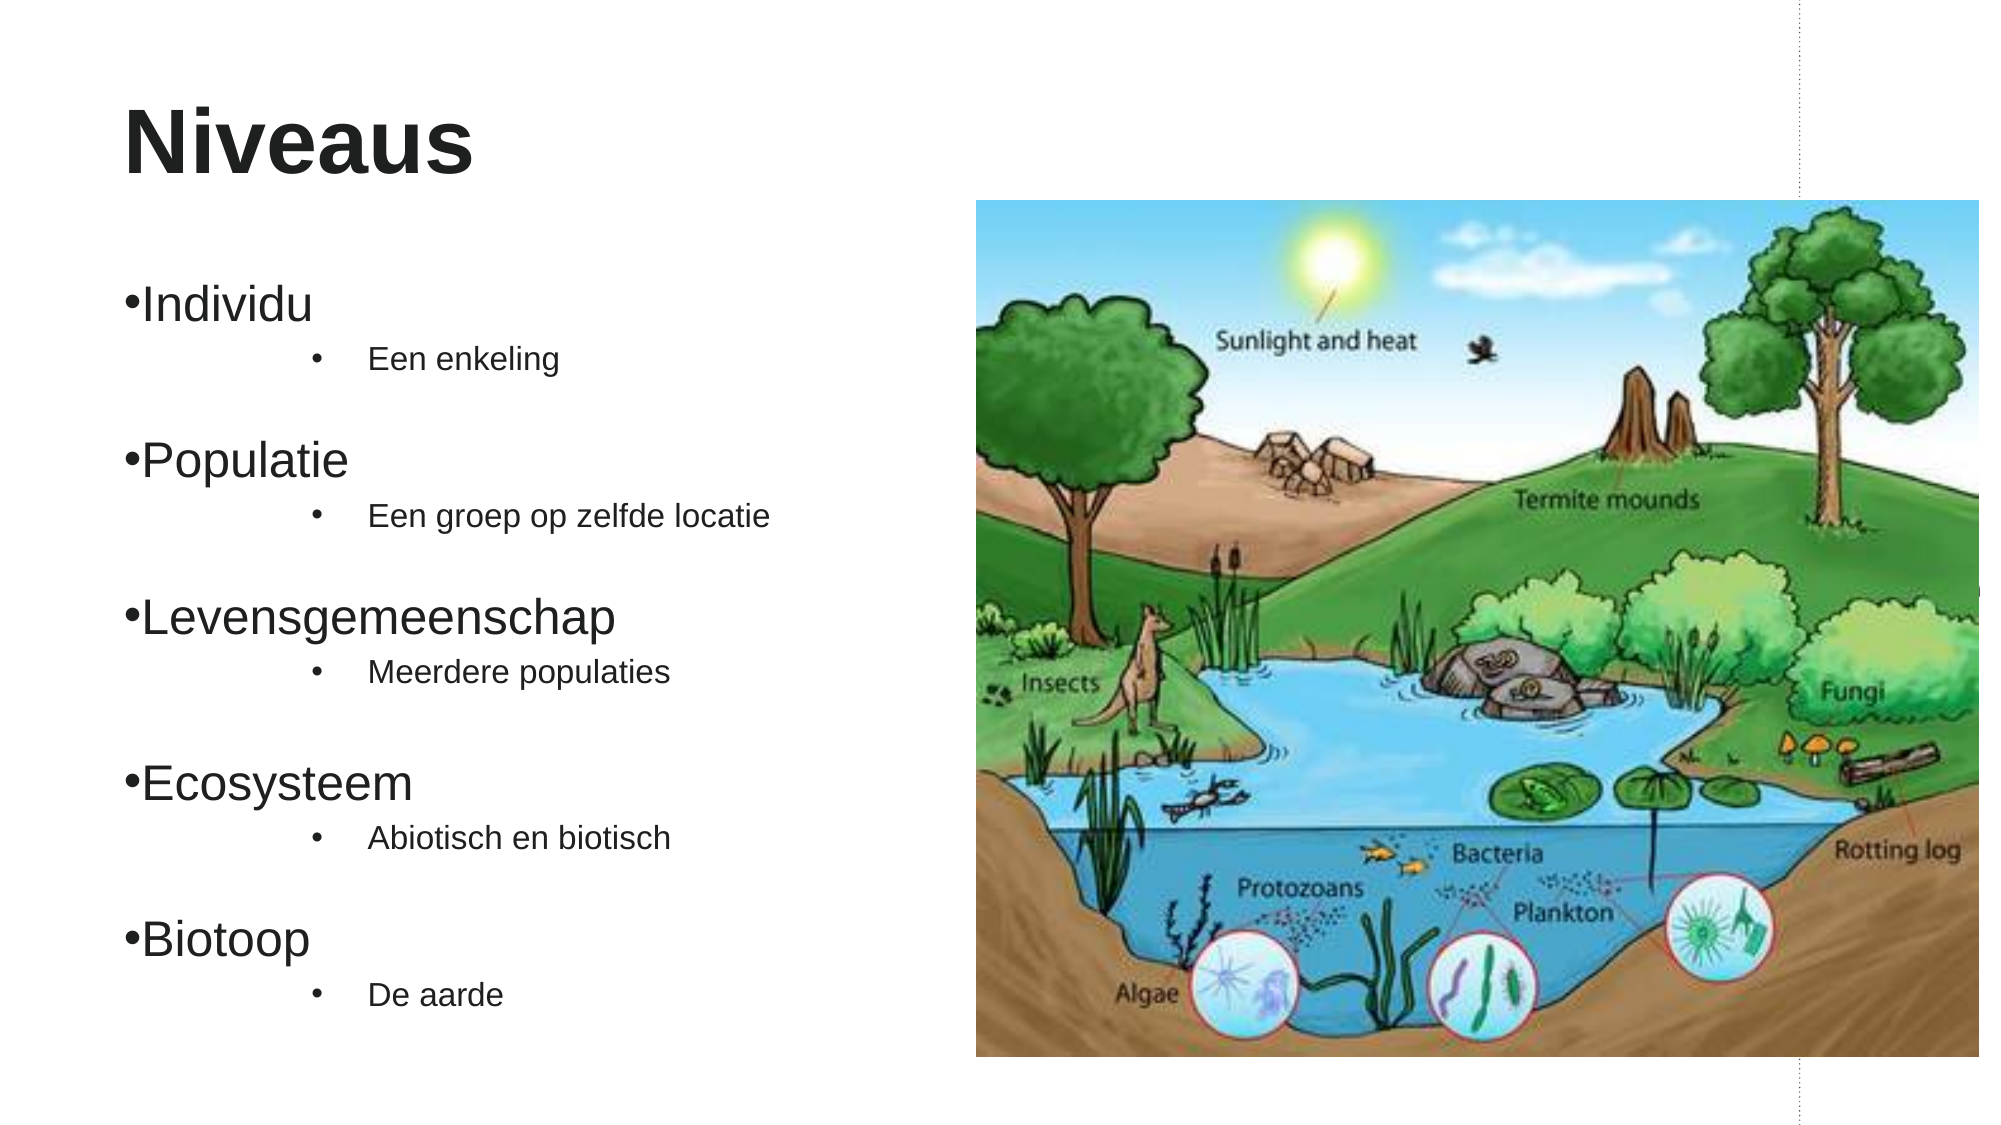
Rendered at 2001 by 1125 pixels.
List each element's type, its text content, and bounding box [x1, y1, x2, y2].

picture [976, 0, 2001, 1125]
list Individu Een enkeling Populatie Een groep op zelfde locatie Levensgemeenschap Meerdere populaties Ecosysteem Abiotisch en biotisch Biotoop De aarde [124, 271, 976, 986]
title Niveaus [124, 94, 1607, 271]
